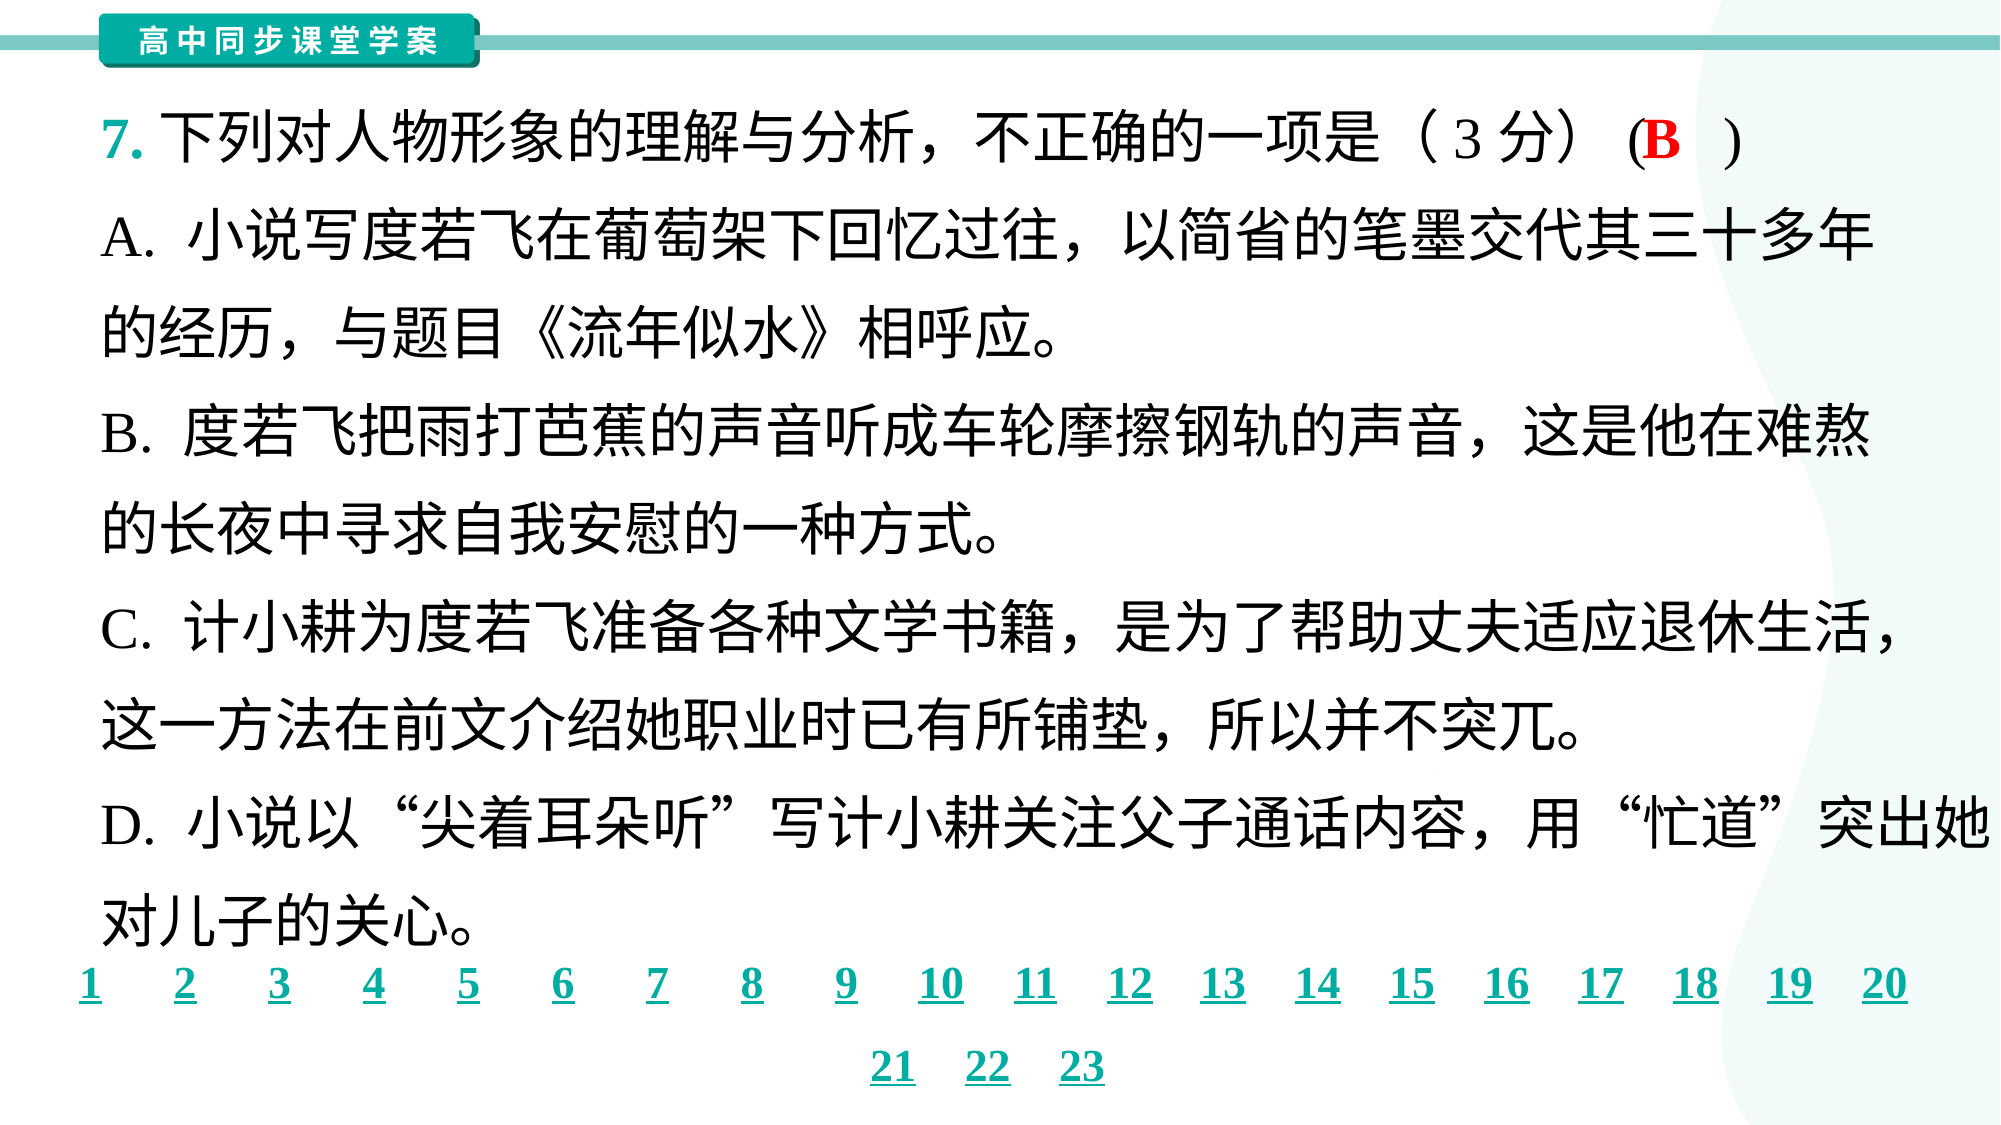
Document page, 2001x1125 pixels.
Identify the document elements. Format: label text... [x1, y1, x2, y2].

text_box 7.下列对人物形象的理解与分析，不正确的一项是（3分）( ) [1703, 76, 1899, 170]
text_box B [1620, 76, 1703, 170]
text_box A. 小说写度若飞在葡萄架下回忆过往，以简省的笔墨交代其三十多年 的经历，与题目《流年似水》相呼应。 B. 度若飞把雨打芭蕉的声音听成车轮摩擦钢轨的声音，这是他在难熬 的长夜中寻求自我安慰的一种方式。 C. 计小耕为度若飞准备各种文学书籍，是为了帮助丈夫适应退休生活， 这一方法在前文介绍她职业时已有所铺垫，所以并不突兀。 D. 小说以“尖着耳朵听”写计小耕关注父子通话内容，用“忙道”突出她 对儿子的关心。 [100, 170, 1899, 954]
text_box 7.下列对人物形象的理解与分析，不正确的一项是（3分）( ) [100, 76, 1620, 170]
picture [0, 0, 2000, 1125]
